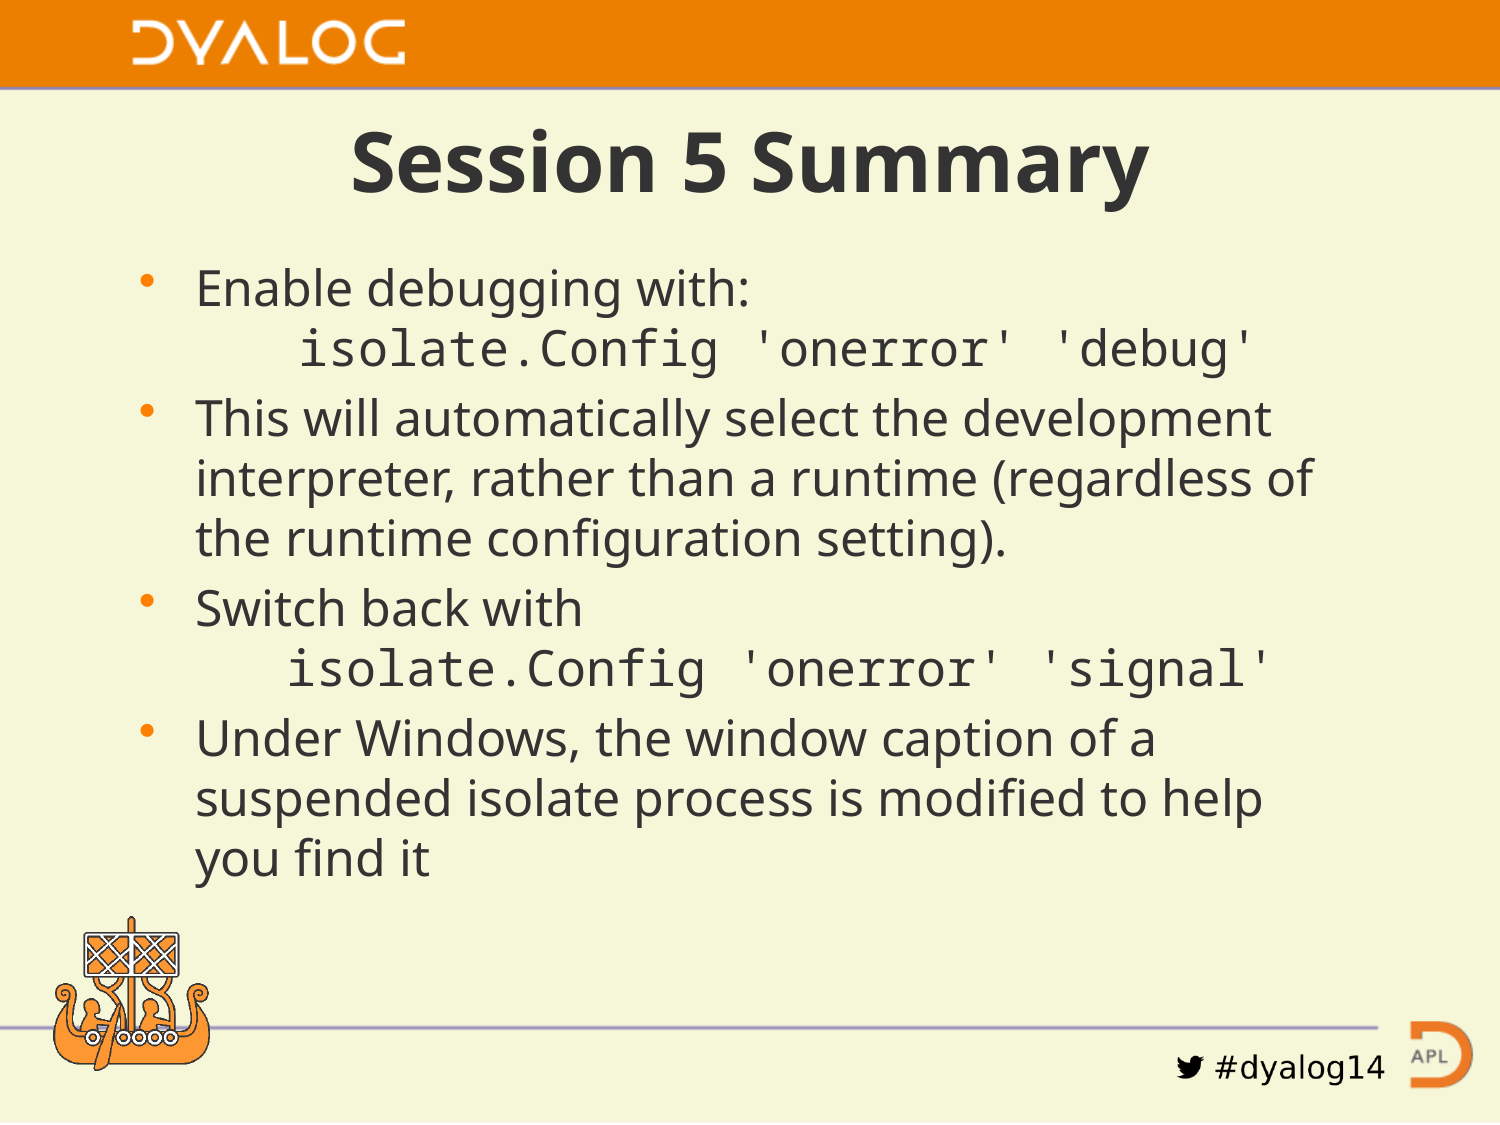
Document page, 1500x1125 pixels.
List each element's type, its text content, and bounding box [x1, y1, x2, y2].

title Session 5 Summary [123, 101, 1376, 249]
list Enable debugging with: isolate.Config 'onerror' 'debug' This will automatically select the development interpreter, rather than a runtime (regardless of the runtime configuration setting). Switch back with isolate.Config 'onerror' 'signal' Under Windows, the window caption of a suspended isolate process is modified to help you find it [123, 249, 1376, 888]
picture [0, 0, 1500, 1123]
